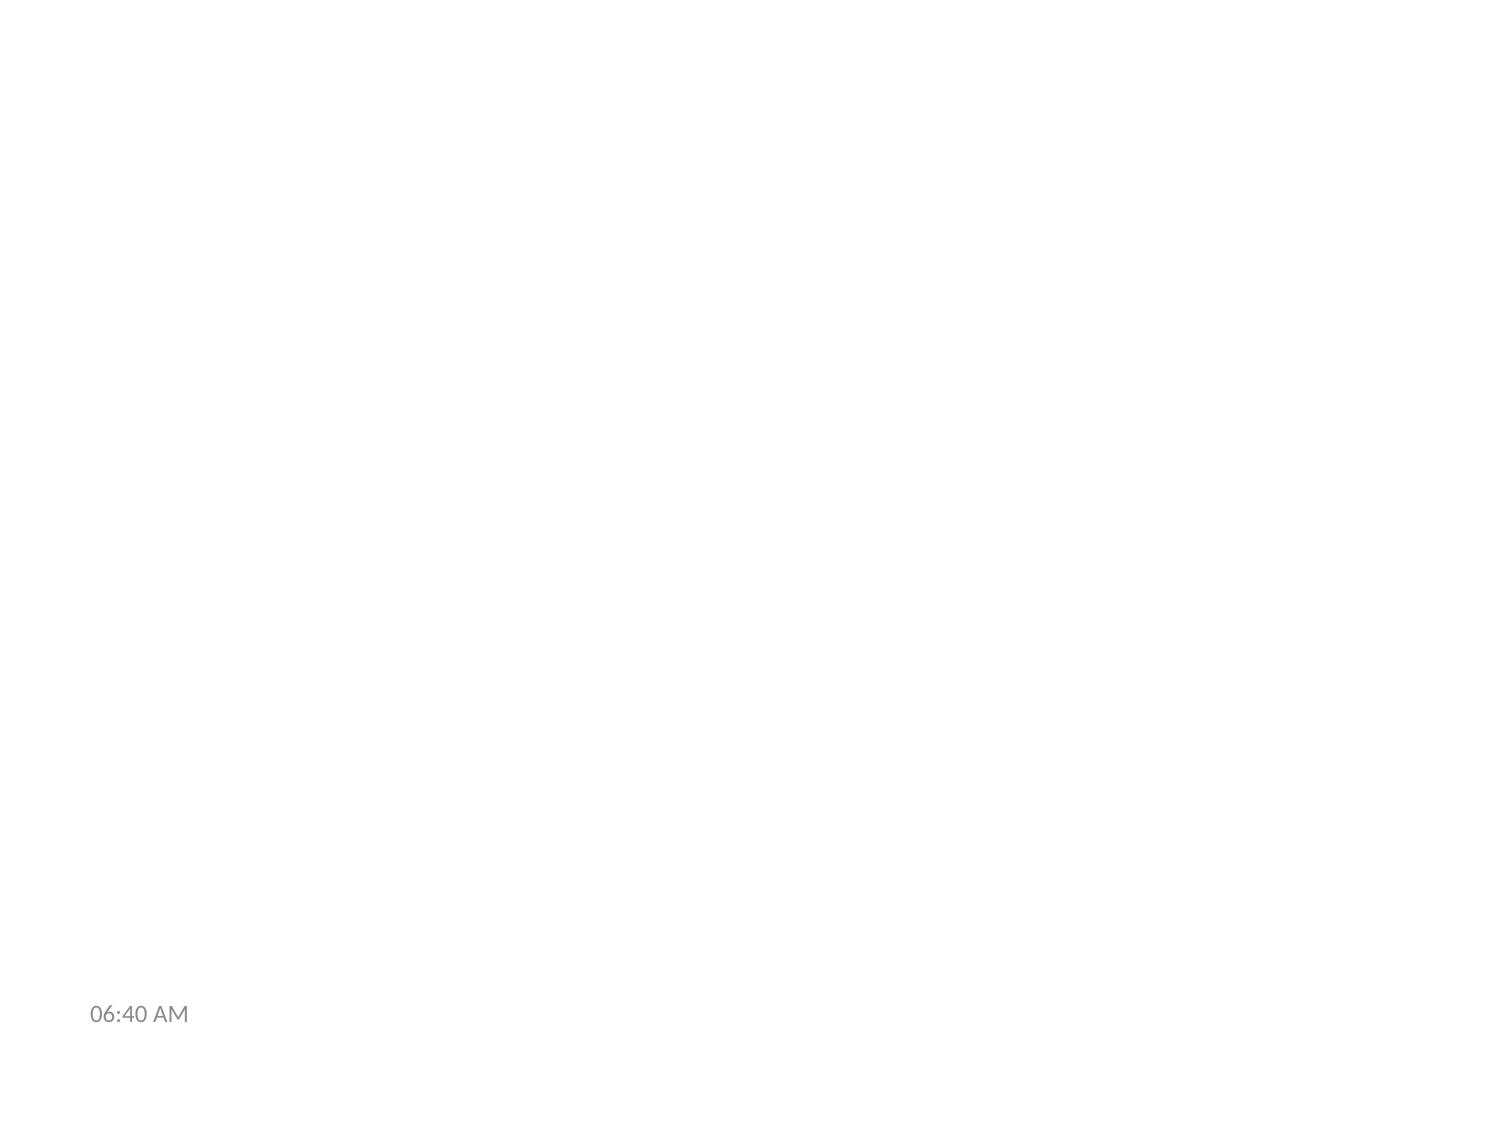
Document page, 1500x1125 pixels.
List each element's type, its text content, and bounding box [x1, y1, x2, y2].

text_box 3:35 PM [75, 982, 425, 1043]
